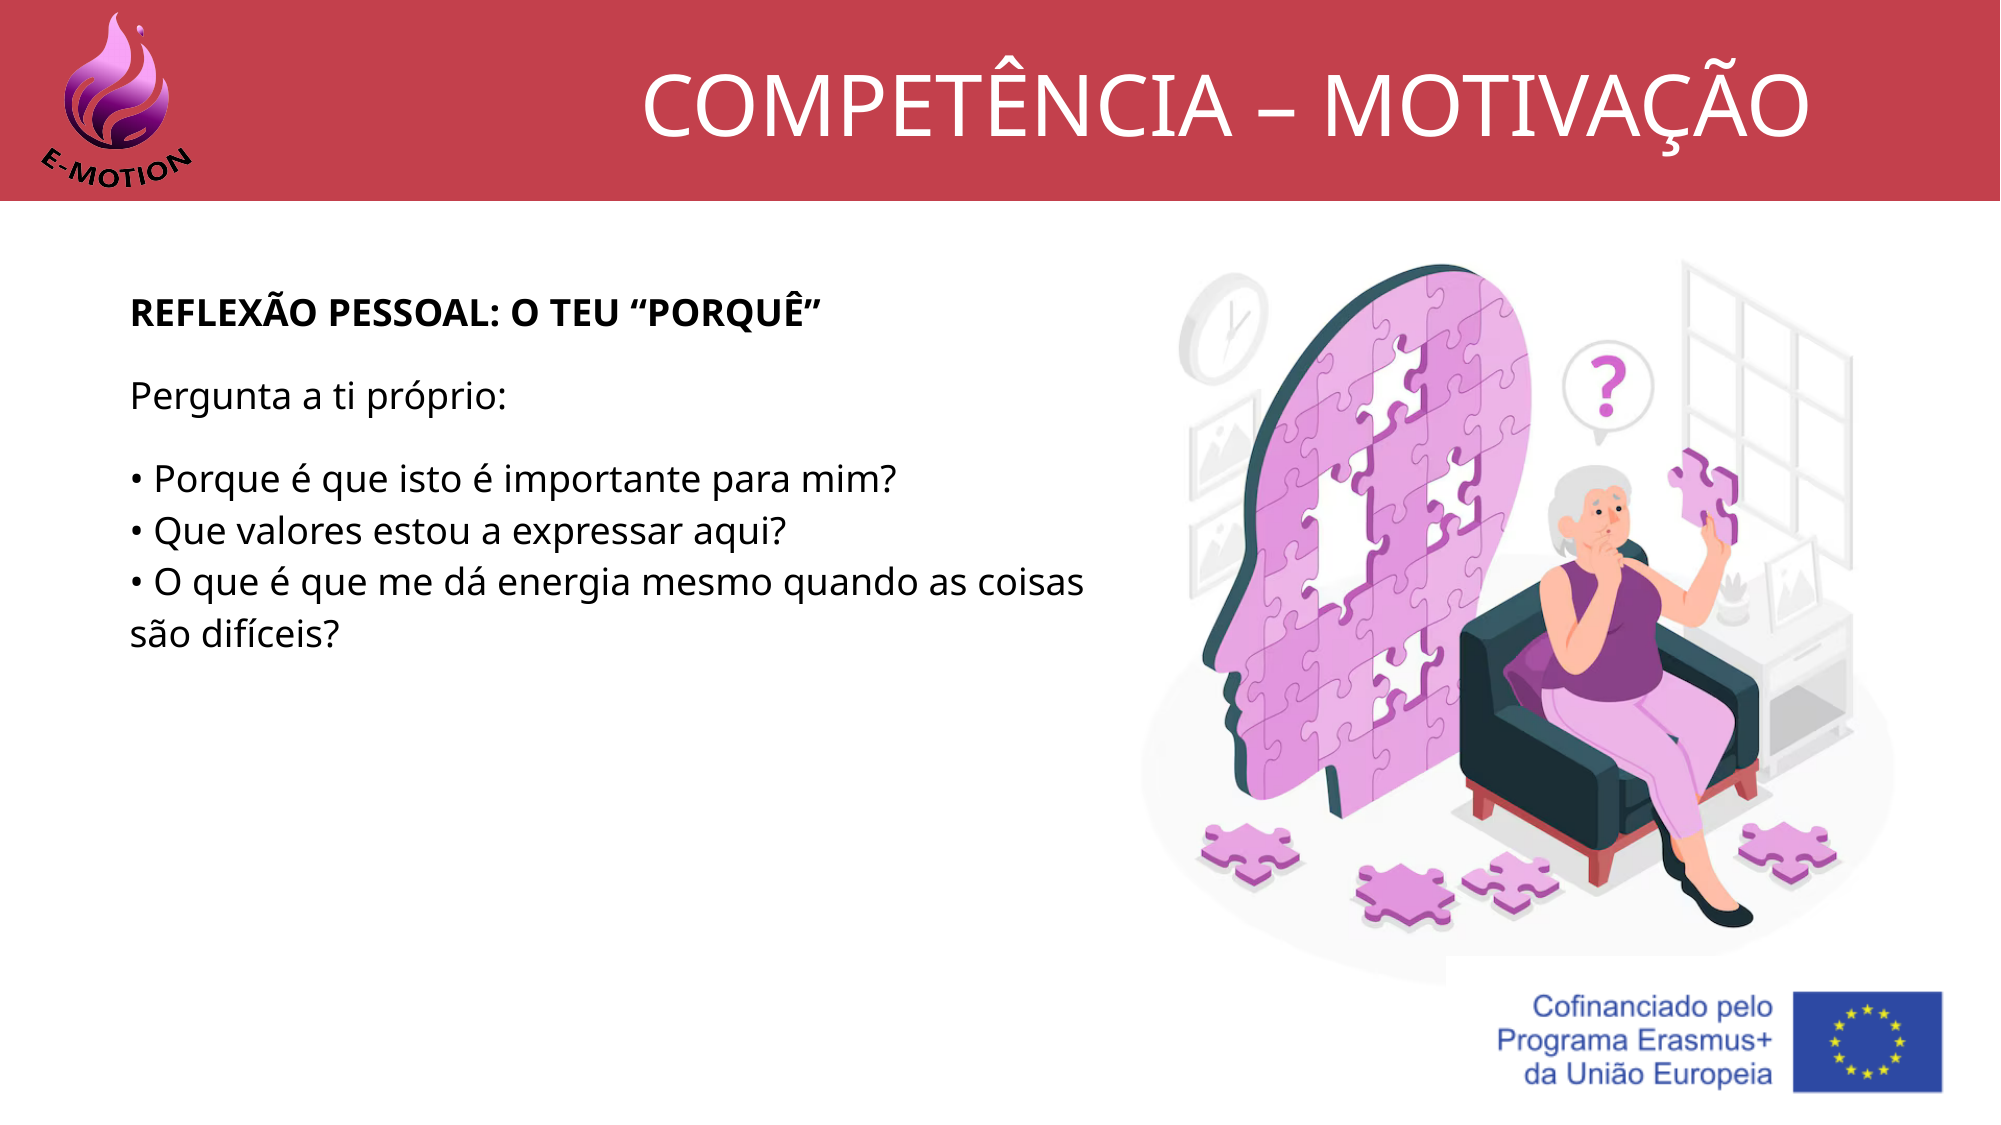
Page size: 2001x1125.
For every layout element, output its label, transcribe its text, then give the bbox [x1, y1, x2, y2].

text_box REFLEXÃO PESSOAL: O TEU “PORQUÊ” Pergunta a ti próprio: • Porque é que isto é importante para mim? • Que valores estou a expressar aqui? • O que é que me dá energia mesmo quando as coisas são difíceis? [114, 274, 1127, 739]
text_box COMPETÊNCIA – MOTIVAÇÃO [257, 55, 1830, 192]
picture [1132, 222, 2000, 1125]
picture [0, 0, 253, 247]
